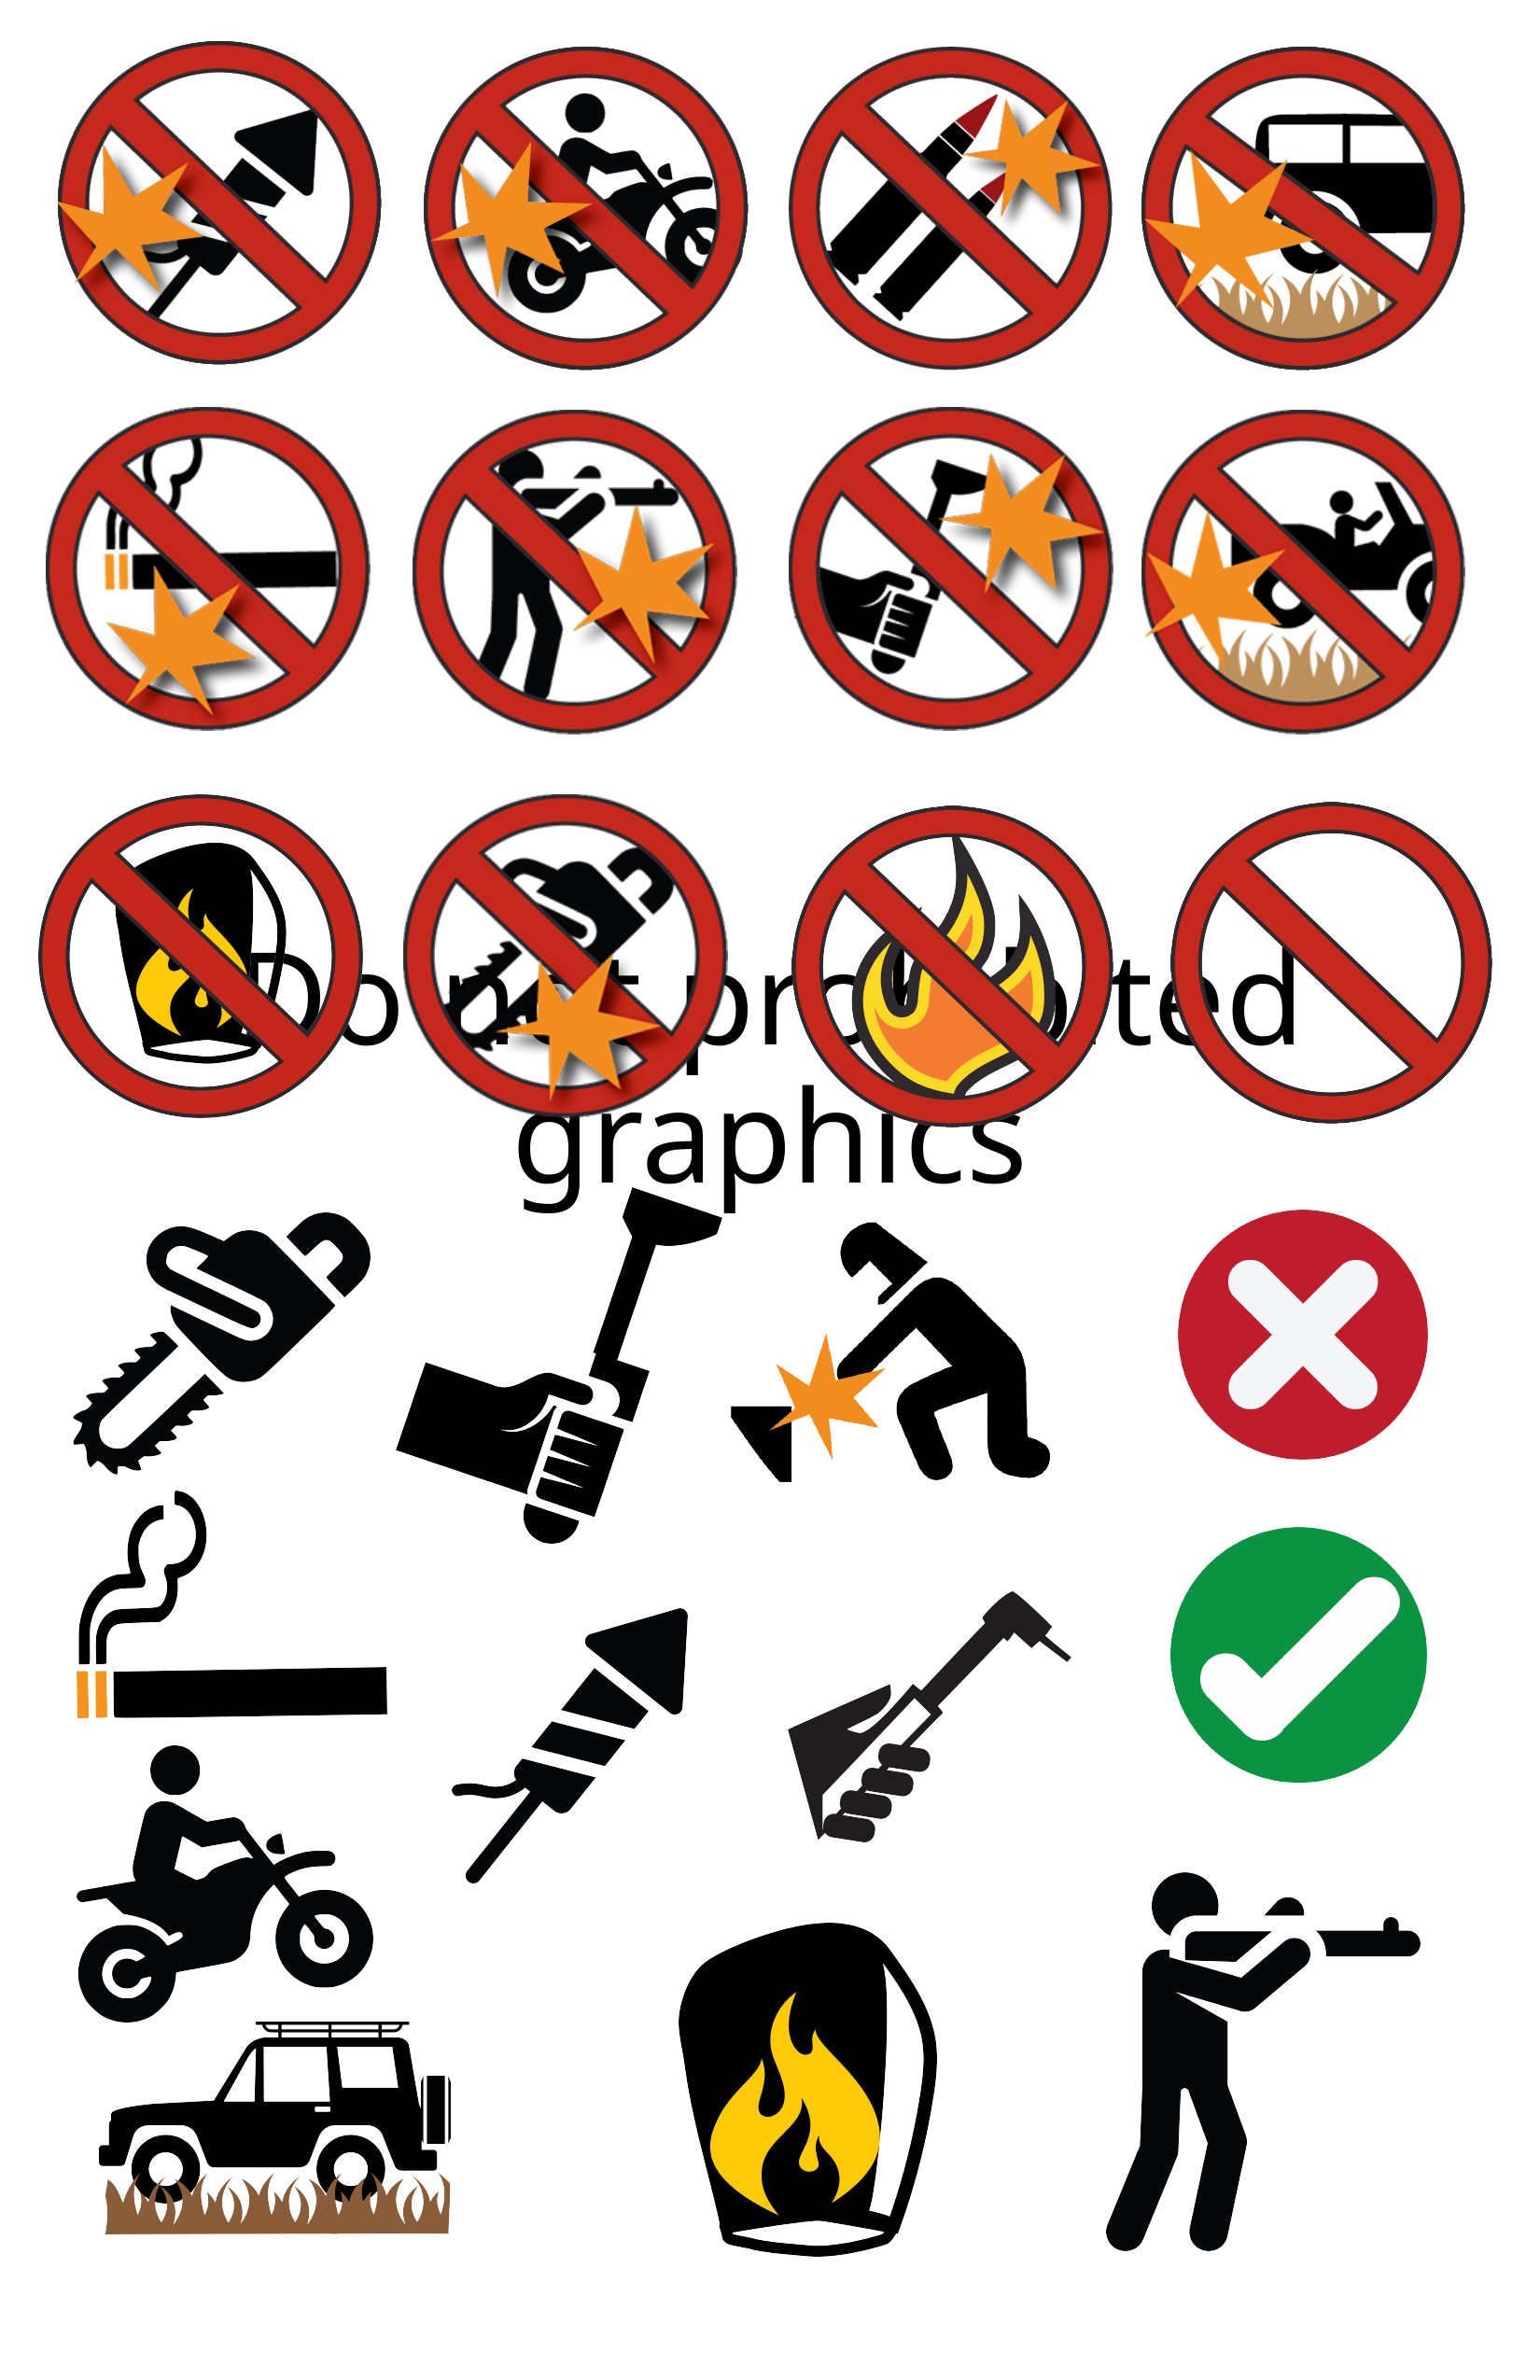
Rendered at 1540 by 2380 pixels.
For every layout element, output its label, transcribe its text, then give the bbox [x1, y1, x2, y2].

title Do not prohibited graphics [115, 389, 1425, 1219]
picture [38, 794, 363, 1118]
picture [1106, 1872, 1421, 2251]
picture [422, 47, 749, 371]
picture [791, 805, 1113, 1127]
picture [452, 1608, 688, 1883]
picture [413, 410, 737, 735]
picture [396, 1187, 722, 1544]
picture [46, 407, 371, 731]
picture [1141, 47, 1465, 371]
picture [1178, 1210, 1428, 1460]
picture [73, 1212, 371, 1475]
picture [679, 1923, 937, 2257]
picture [403, 794, 728, 1118]
picture [731, 1222, 1050, 1483]
picture [1170, 802, 1492, 1124]
picture [77, 1745, 451, 2234]
picture [1170, 1527, 1427, 1783]
picture [58, 41, 382, 366]
picture [788, 1591, 1071, 1842]
picture [1141, 410, 1465, 735]
picture [789, 47, 1125, 371]
picture [789, 407, 1113, 731]
picture [77, 1491, 387, 1718]
